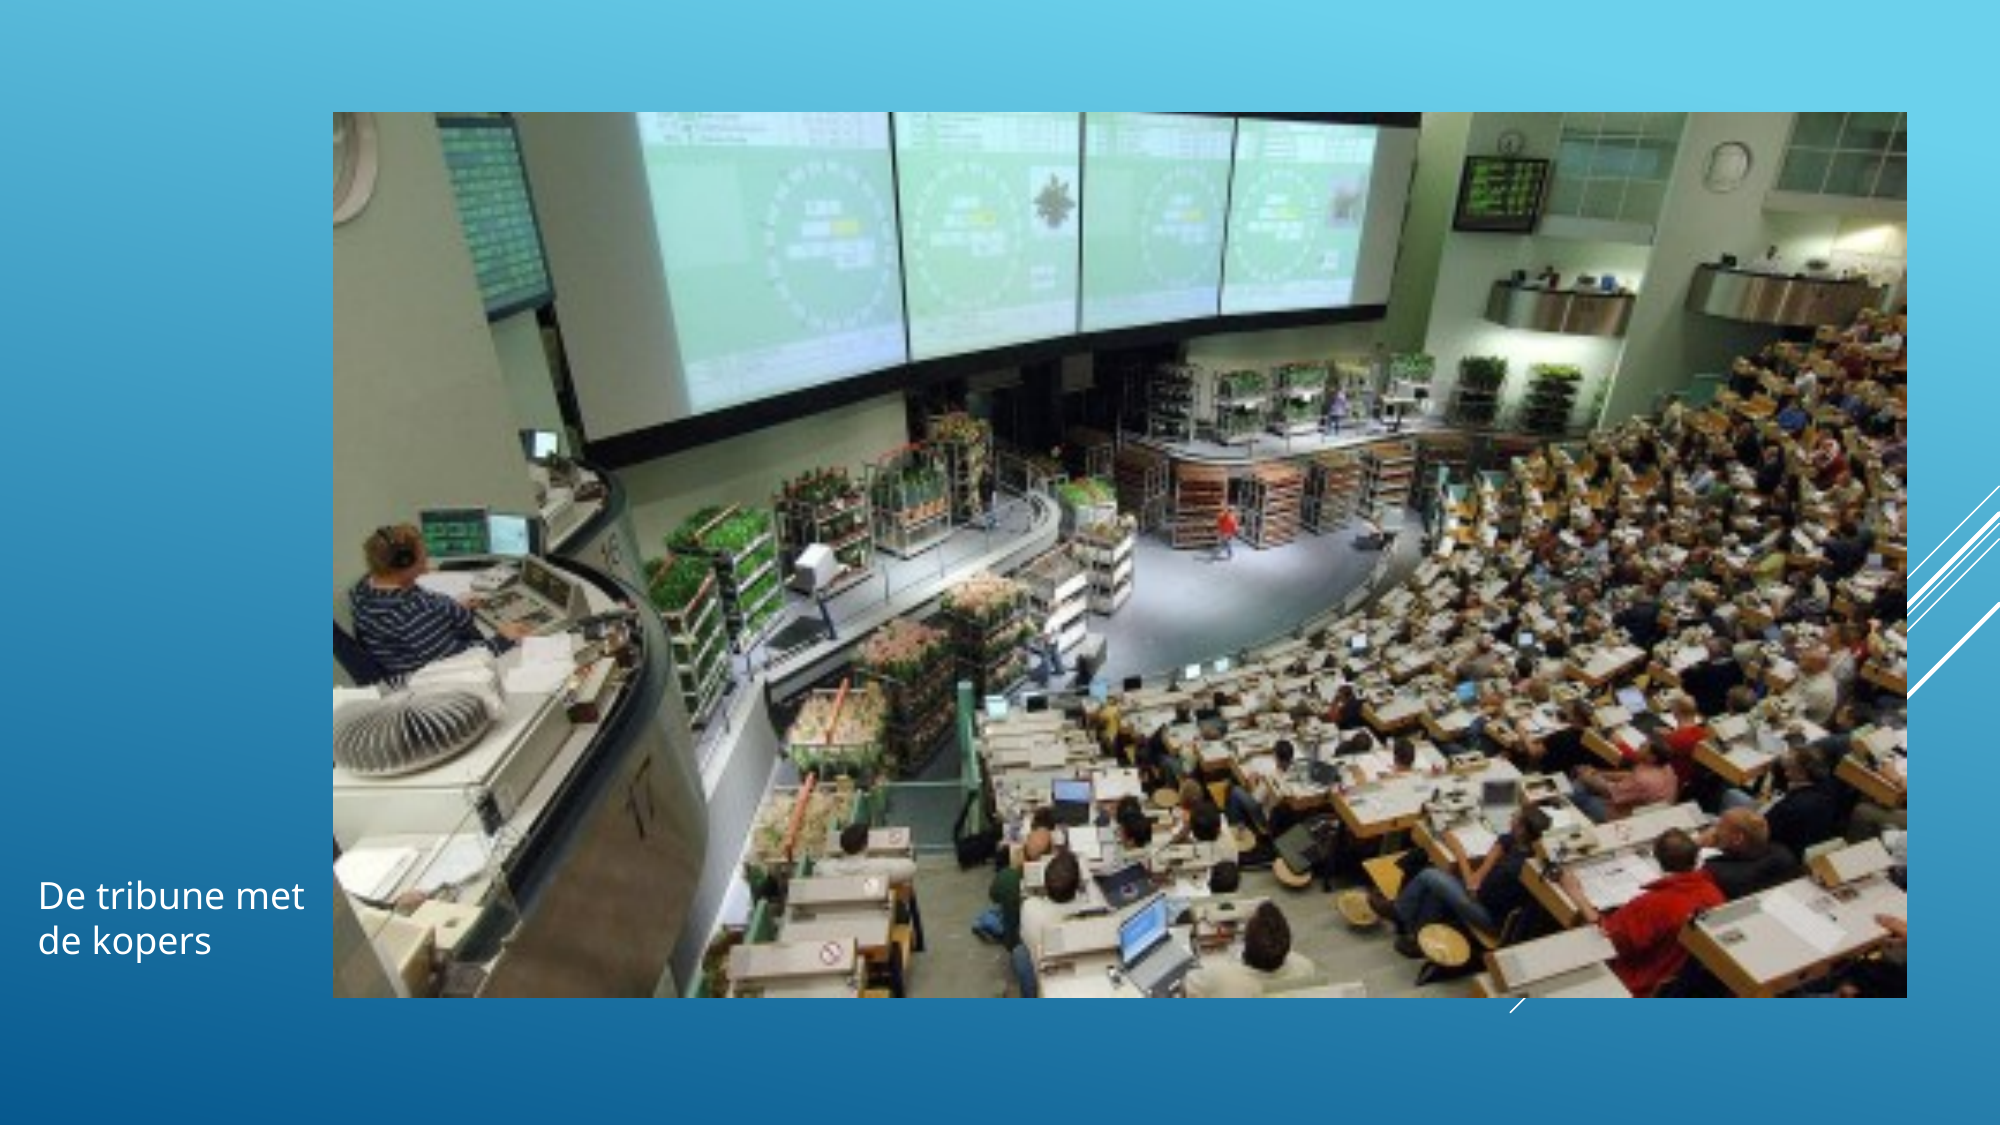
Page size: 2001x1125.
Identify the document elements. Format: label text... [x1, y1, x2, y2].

text_box De tribune met de kopers [22, 864, 332, 970]
picture [332, 112, 1907, 998]
